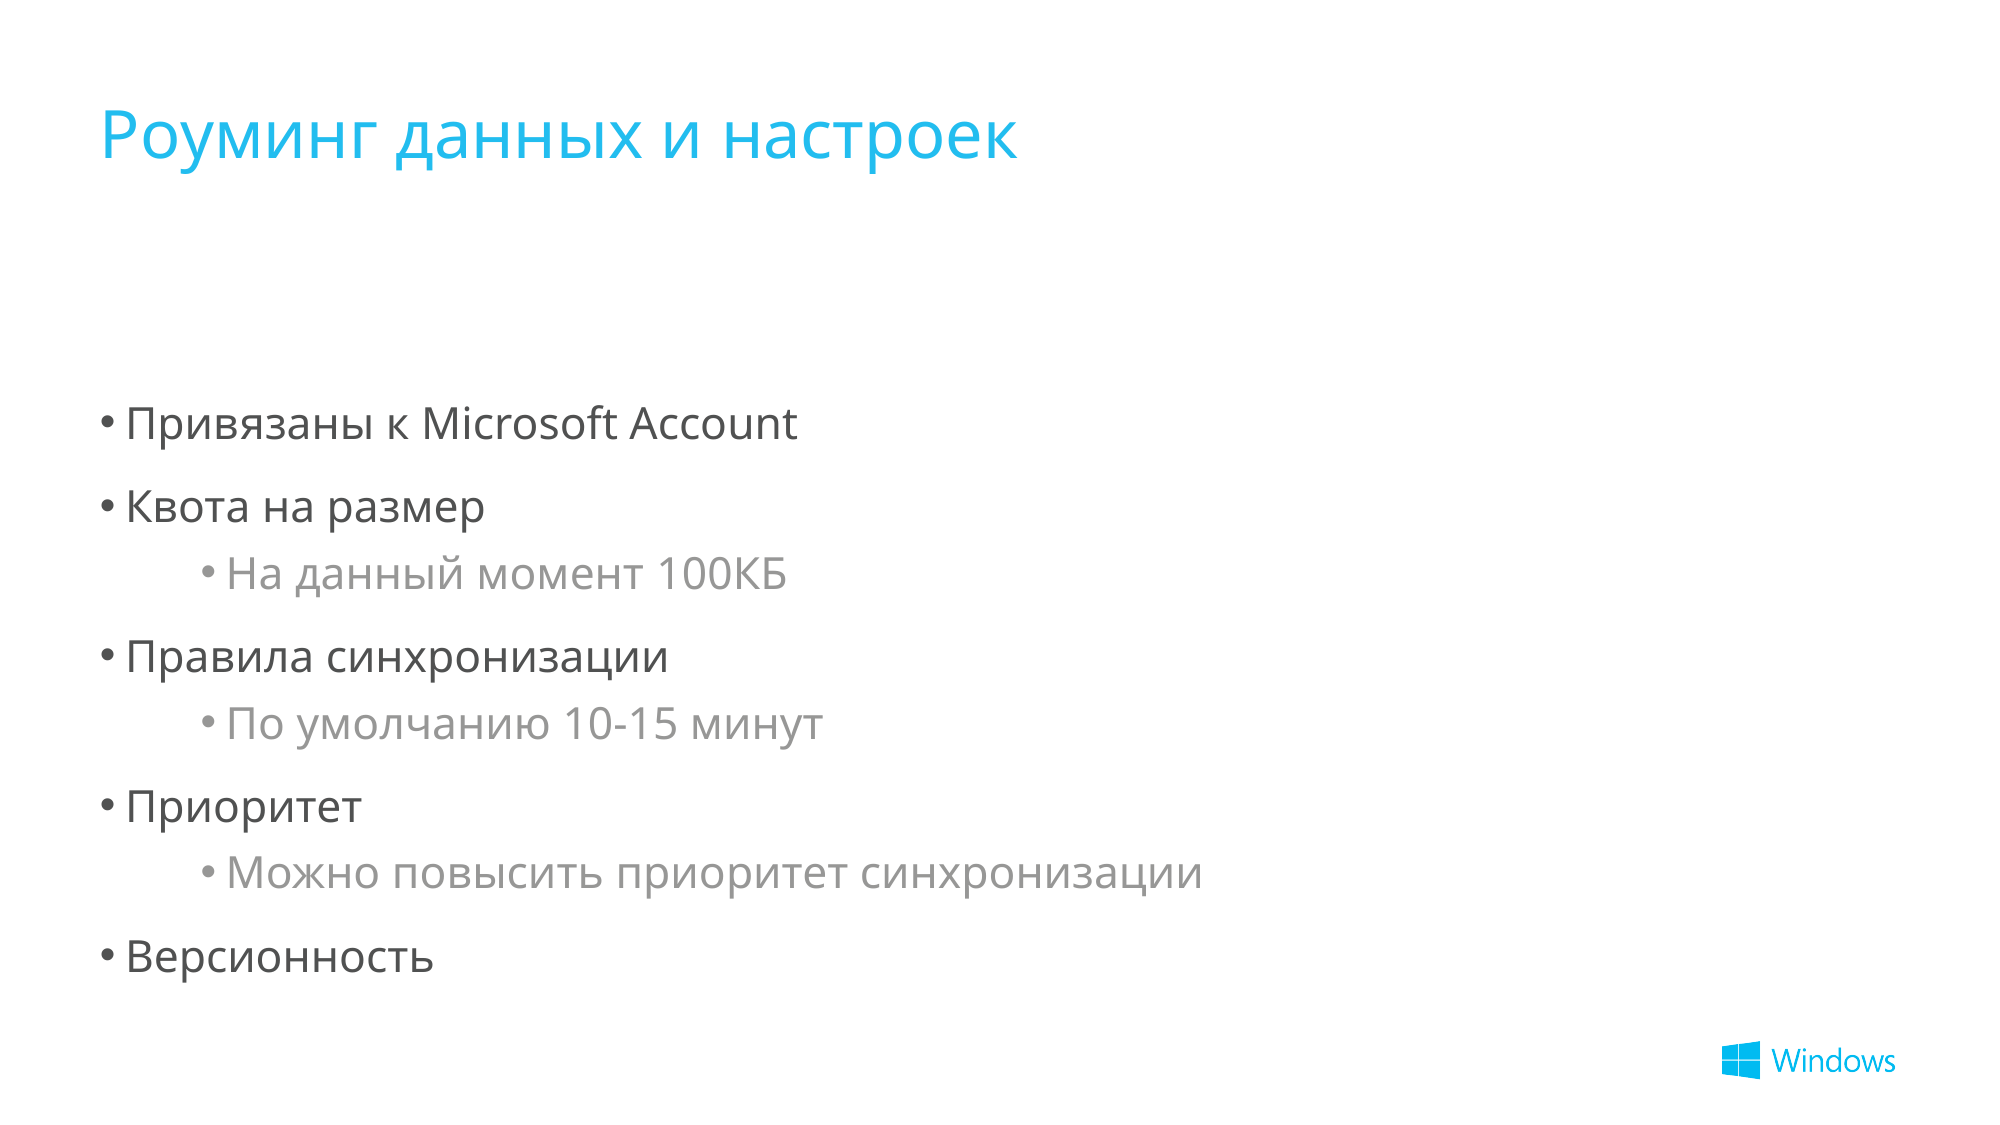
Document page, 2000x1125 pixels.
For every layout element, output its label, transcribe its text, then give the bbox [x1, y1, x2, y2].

title Роуминг данных и настроек [99, 87, 1900, 167]
list Привязаны к Microsoft Account Квота на размер На данный момент 100КБ Правила синхронизации По умолчанию 10-15 минут Приоритет Можно повысить приоритет синхронизации Версионность [99, 381, 1900, 985]
picture [1702, 1020, 1900, 1100]
